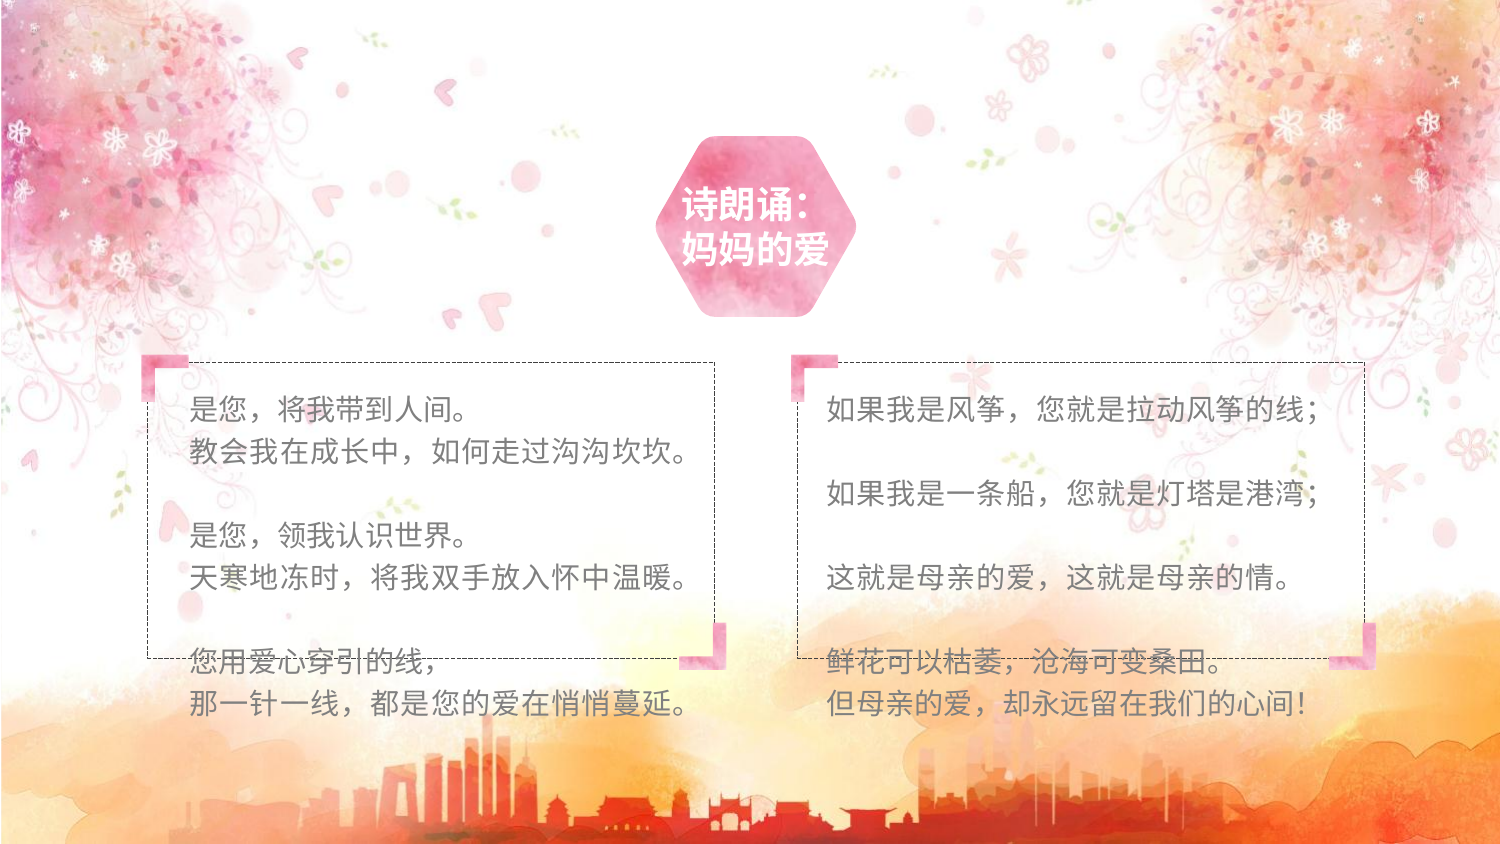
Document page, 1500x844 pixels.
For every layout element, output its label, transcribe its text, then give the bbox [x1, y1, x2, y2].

text_box [836, 185, 857, 268]
text_box 诗朗诵： 妈妈的爱 [676, 181, 836, 272]
text_box 是您，将我带到人间。 教会我在成长中，如何走过沟沟坎坎。 是您，领我认识世界。 天寒地冻时，将我双手放入怀中温暖。 您用爱心穿引的线， 那一针一线，都是您的爱在悄悄蔓延。 [189, 384, 673, 721]
text_box [1327, 621, 1378, 672]
text_box [139, 353, 191, 404]
text_box [677, 621, 728, 672]
text_box 如果我是风筝，您就是拉动风筝的线； 如果我是一条船，您就是灯塔是港湾； 这就是母亲的爱，这就是母亲的情。 鲜花可以枯萎，沧海可变桑田。 但母亲的爱，却永远留在我们的心间！ [826, 384, 1335, 721]
text_box [789, 353, 840, 404]
text_box [678, 272, 834, 317]
picture [1, 0, 1500, 844]
text_box [145, 360, 717, 660]
text_box [655, 185, 676, 268]
text_box [795, 360, 1366, 660]
text_box [678, 136, 834, 181]
